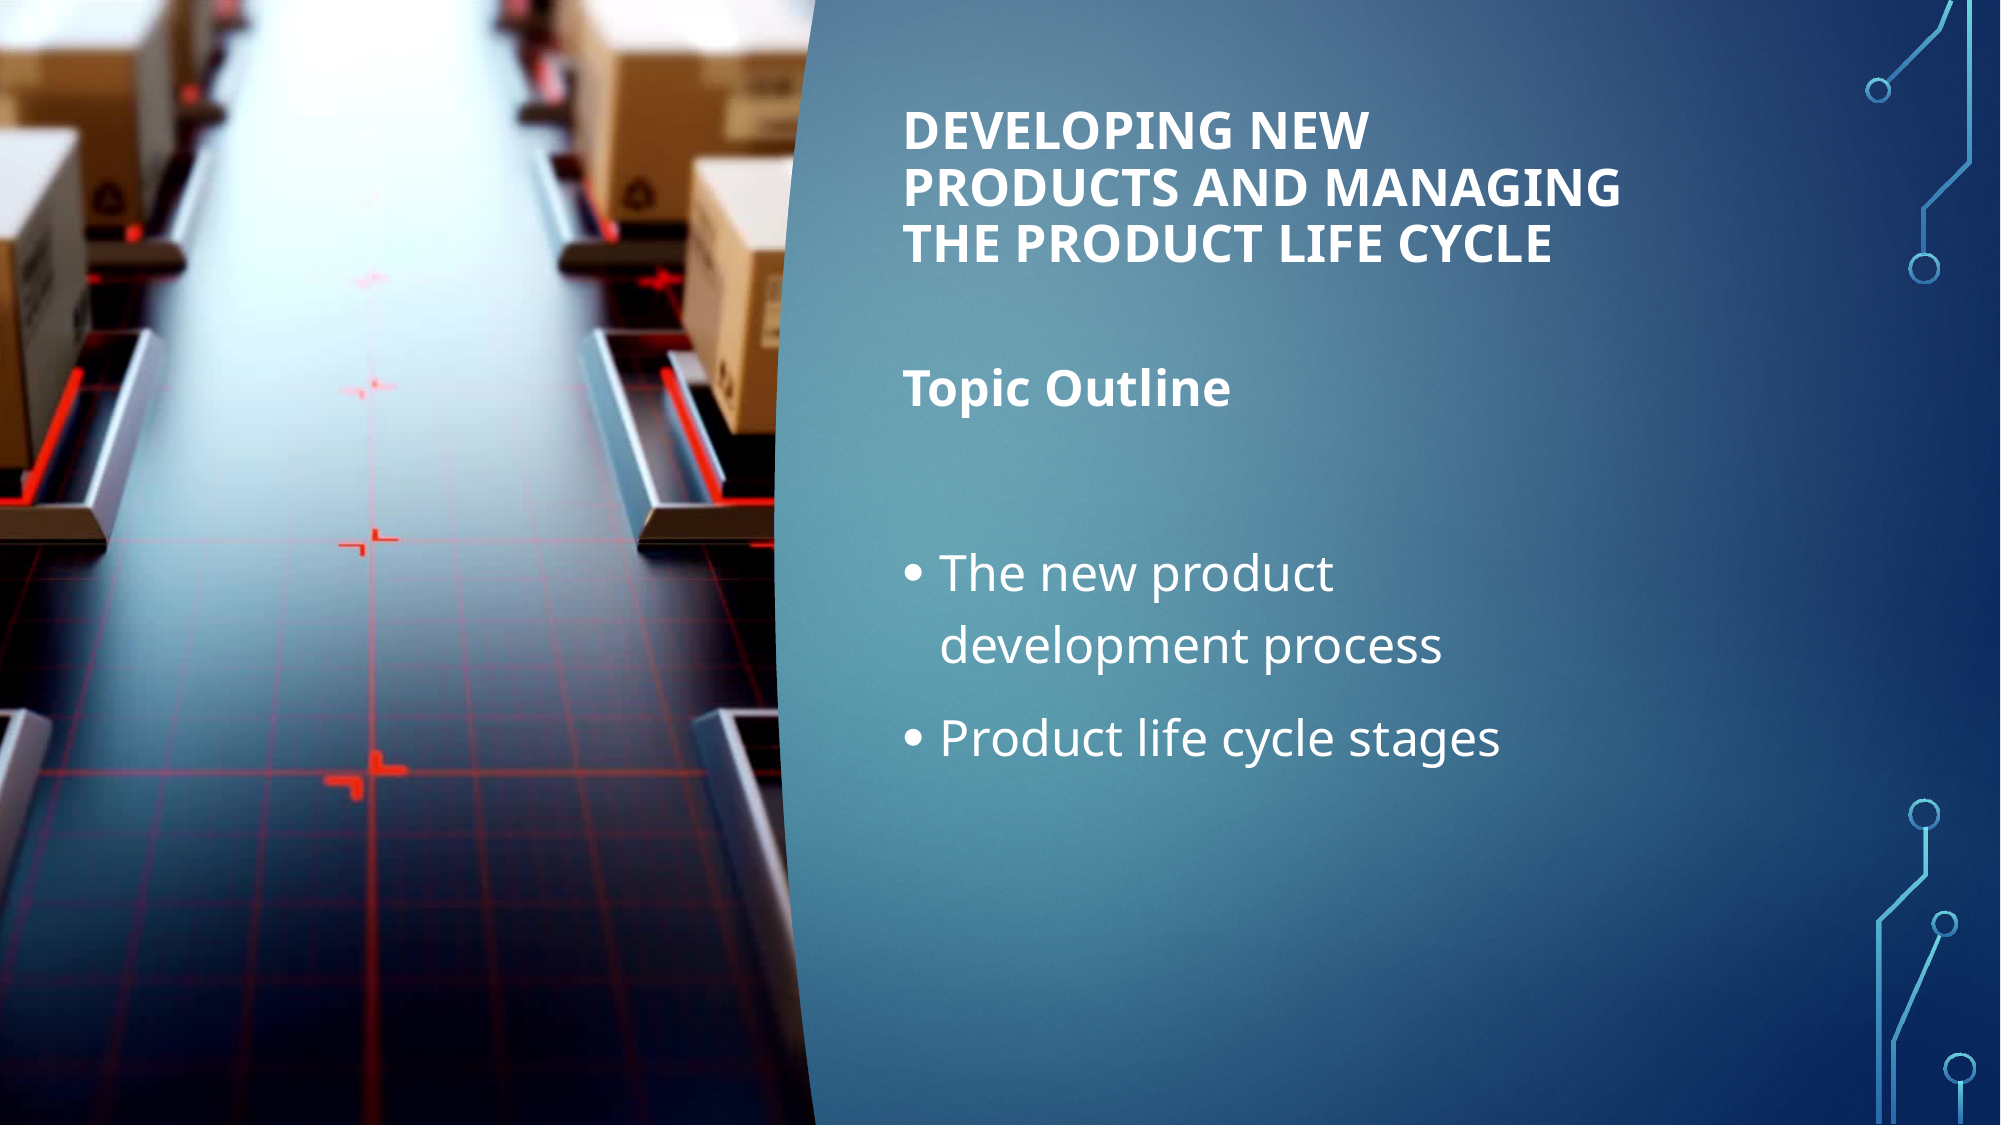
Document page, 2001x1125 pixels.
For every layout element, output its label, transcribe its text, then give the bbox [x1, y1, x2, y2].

picture [0, 0, 816, 1125]
list Topic Outline The new product development process Product life cycle stages [887, 336, 1649, 1025]
title Developing New Products and Managing the Product Life Cycle [887, 74, 1649, 304]
